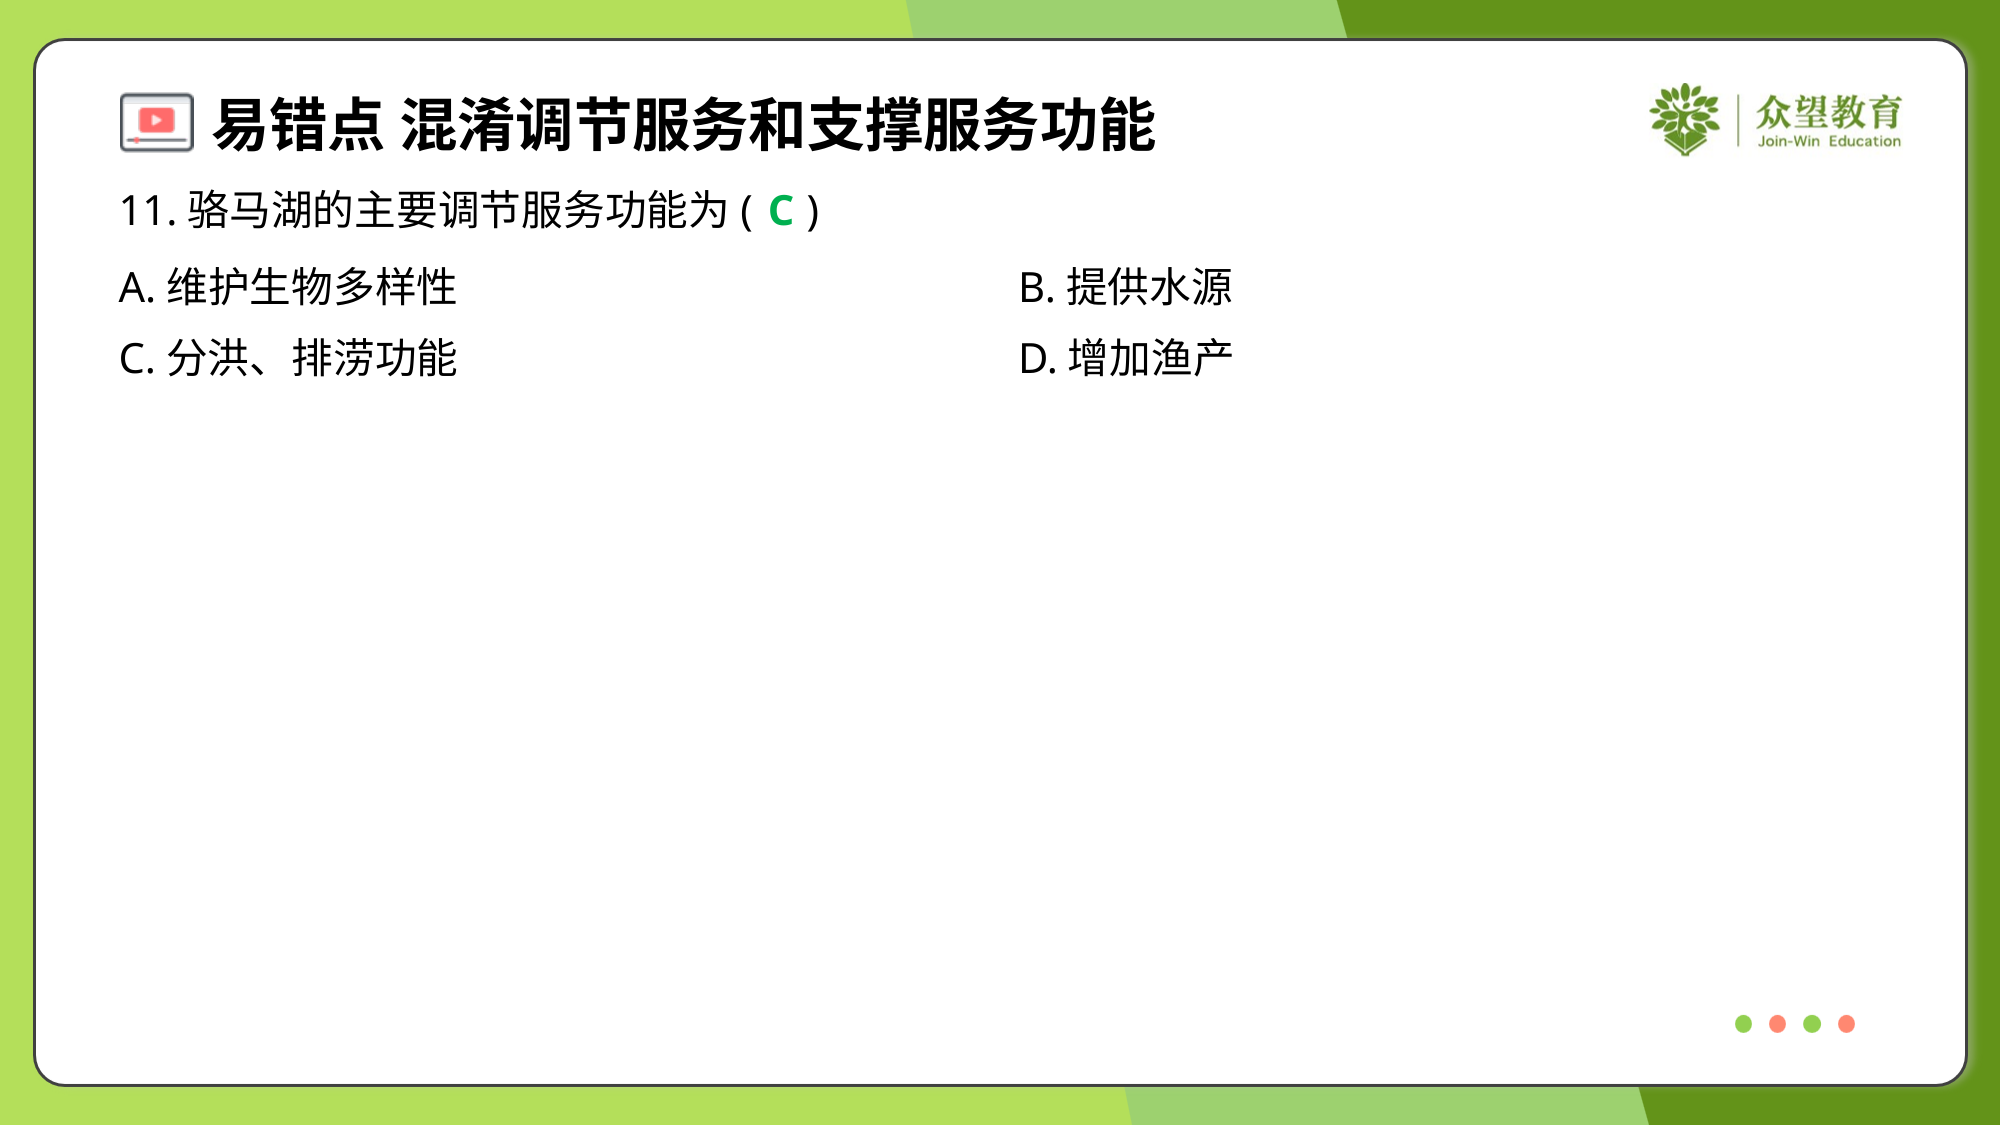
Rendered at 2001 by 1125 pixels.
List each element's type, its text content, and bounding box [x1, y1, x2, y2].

text_box 11.骆马湖的主要调节服务功能为( ) [811, 158, 1883, 226]
text_box C [752, 158, 811, 226]
text_box 11.骆马湖的主要调节服务功能为( ) [118, 158, 752, 226]
picture [0, 0, 2000, 1125]
text_box A.维护生物多样性 B.提供水源 C.分洪、排涝功能 D.增加渔产 [118, 235, 1883, 374]
